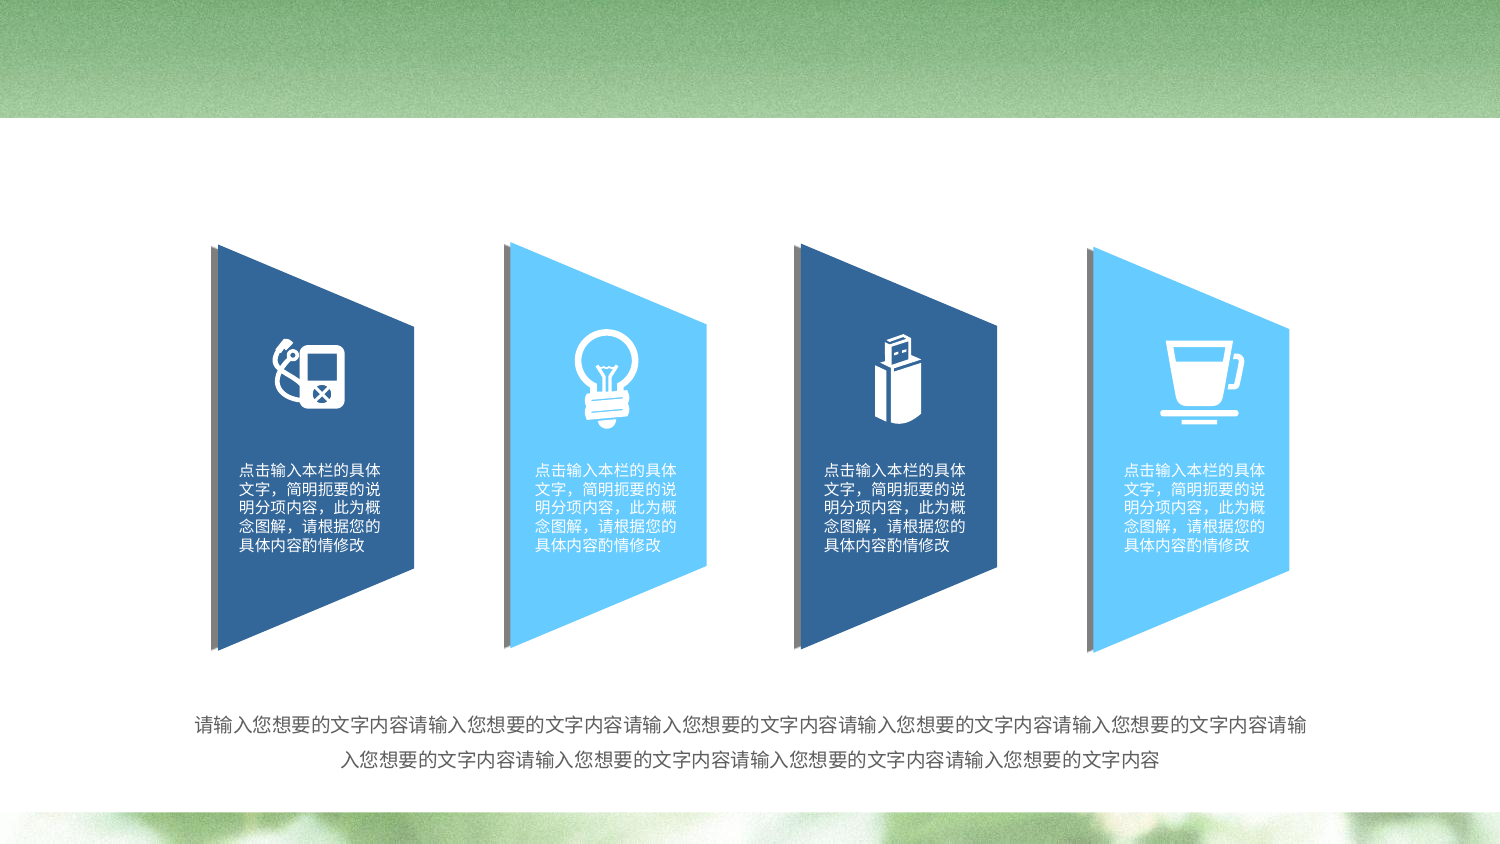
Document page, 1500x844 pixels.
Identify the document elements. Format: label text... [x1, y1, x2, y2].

text_box 点击输入本栏的具体文字，简明扼要的说明分项内容，此为概念图解，请根据您的具体内容酌情修改 [227, 455, 399, 561]
text_box 请输入您想要的文字内容请输入您想要的文字内容请输入您想要的文字内容请输入您想要的文字内容请输入您想要的文字内容请输入您想要的文字内容请输入您想要的文字内容请输入您想要的文字内容请输入您想要的文字内容 [185, 695, 1314, 778]
text_box 点击输入本栏的具体文字，简明扼要的说明分项内容，此为概念图解，请根据您的具体内容酌情修改 [523, 455, 695, 561]
text_box [1093, 246, 1290, 653]
text_box [800, 243, 998, 650]
text_box 点击输入本栏的具体文字，简明扼要的说明分项内容，此为概念图解，请根据您的具体内容酌情修改 [1112, 455, 1284, 561]
text_box [574, 329, 639, 429]
picture [0, 0, 1500, 118]
text_box [1227, 353, 1245, 390]
text_box [1165, 340, 1234, 407]
text_box [880, 334, 922, 424]
text_box [875, 365, 887, 422]
text_box [1181, 419, 1218, 425]
text_box [218, 244, 415, 651]
text_box 点击输入本栏的具体文字，简明扼要的说明分项内容，此为概念图解，请根据您的具体内容酌情修改 [812, 455, 984, 561]
picture [0, 813, 1500, 844]
text_box [510, 242, 707, 649]
text_box [272, 338, 345, 409]
text_box [1160, 410, 1239, 417]
